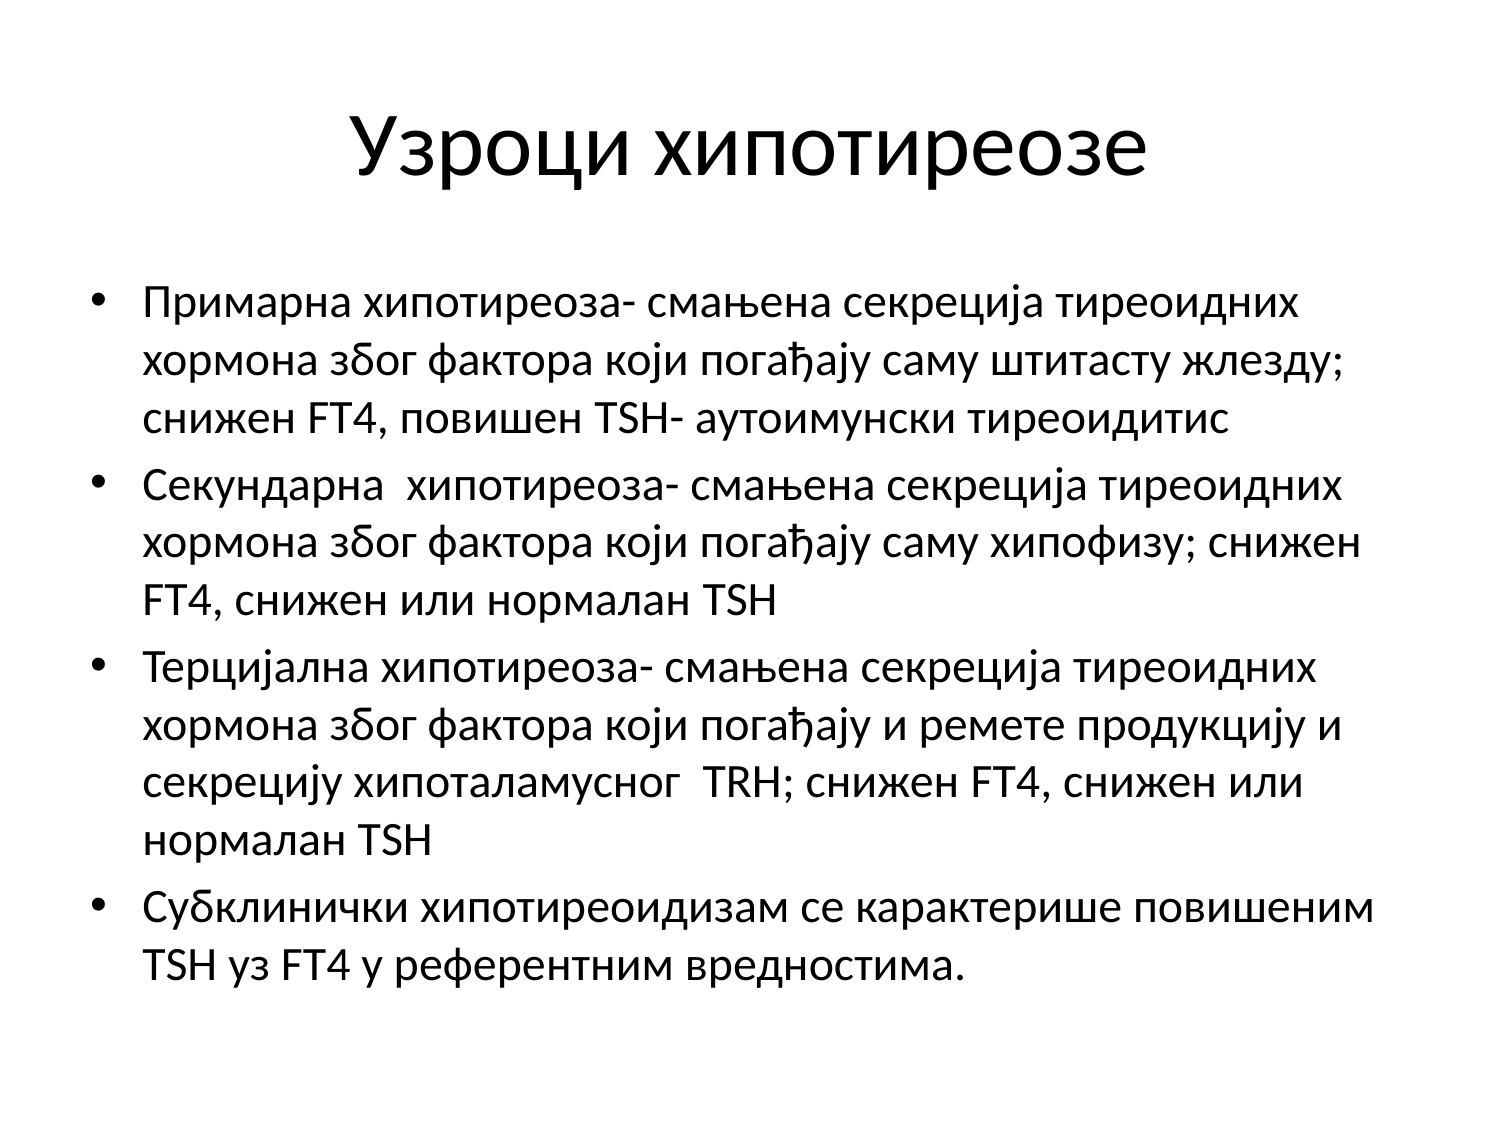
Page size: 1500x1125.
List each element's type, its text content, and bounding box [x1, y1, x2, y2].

list Примарна хипотиреоза- смањена секреција тиреоидних хормона због фактора који погађају саму штитасту жлезду; снижен FT4, повишен TSH- аутоимунски тиреоидитис Секундарна хипотиреоза- смањена секреција тиреоидних хормона због фактора који погађају саму хипофизу; снижен FT4, снижен или нормалан TSH Терцијална хипотиреоза- смањена секреција тиреоидних хормона због фактора који погађају и ремете продукцију и секрецију хипоталамусног TRH; снижен FT4, снижен или нормалан TSH Субклинички хипотиреоидизам се карактерише повишеним TSH уз FT4 у референтним вредностима. [75, 262, 1425, 1005]
title Узроци хипотиреозе [75, 45, 1425, 233]
